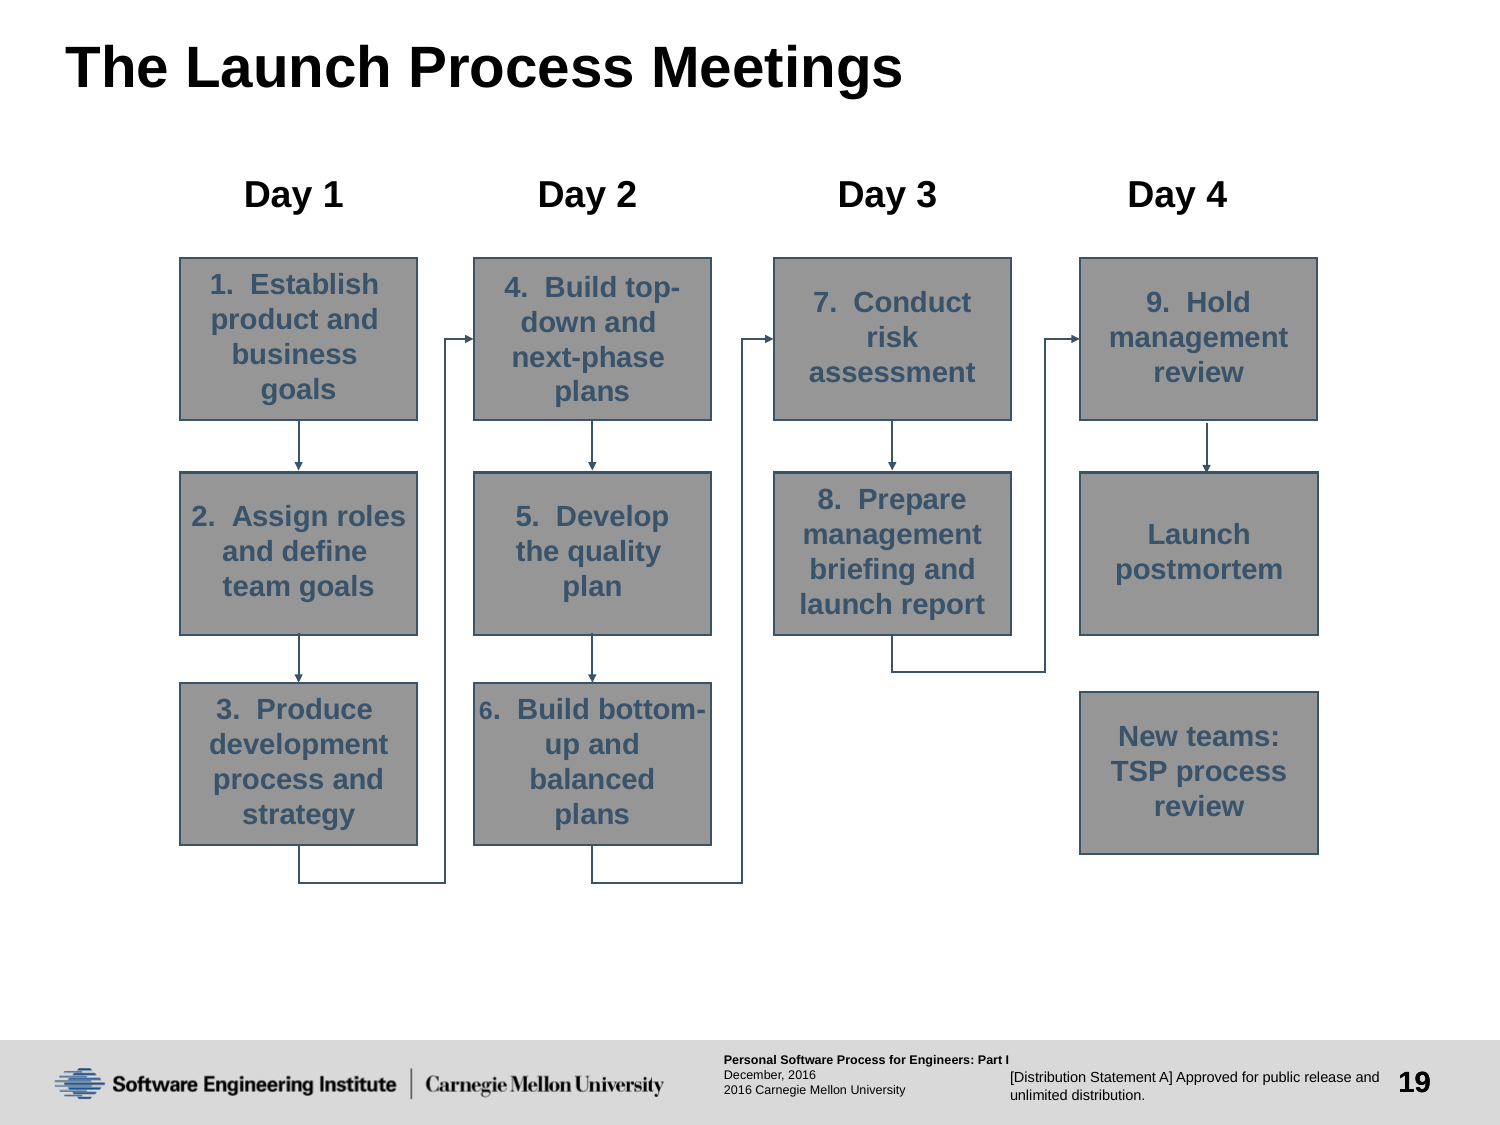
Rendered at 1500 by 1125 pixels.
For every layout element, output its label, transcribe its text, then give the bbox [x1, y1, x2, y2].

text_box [178, 162, 1322, 886]
picture [46, 1061, 673, 1104]
title The Launch Process Meetings [65, 37, 1313, 148]
